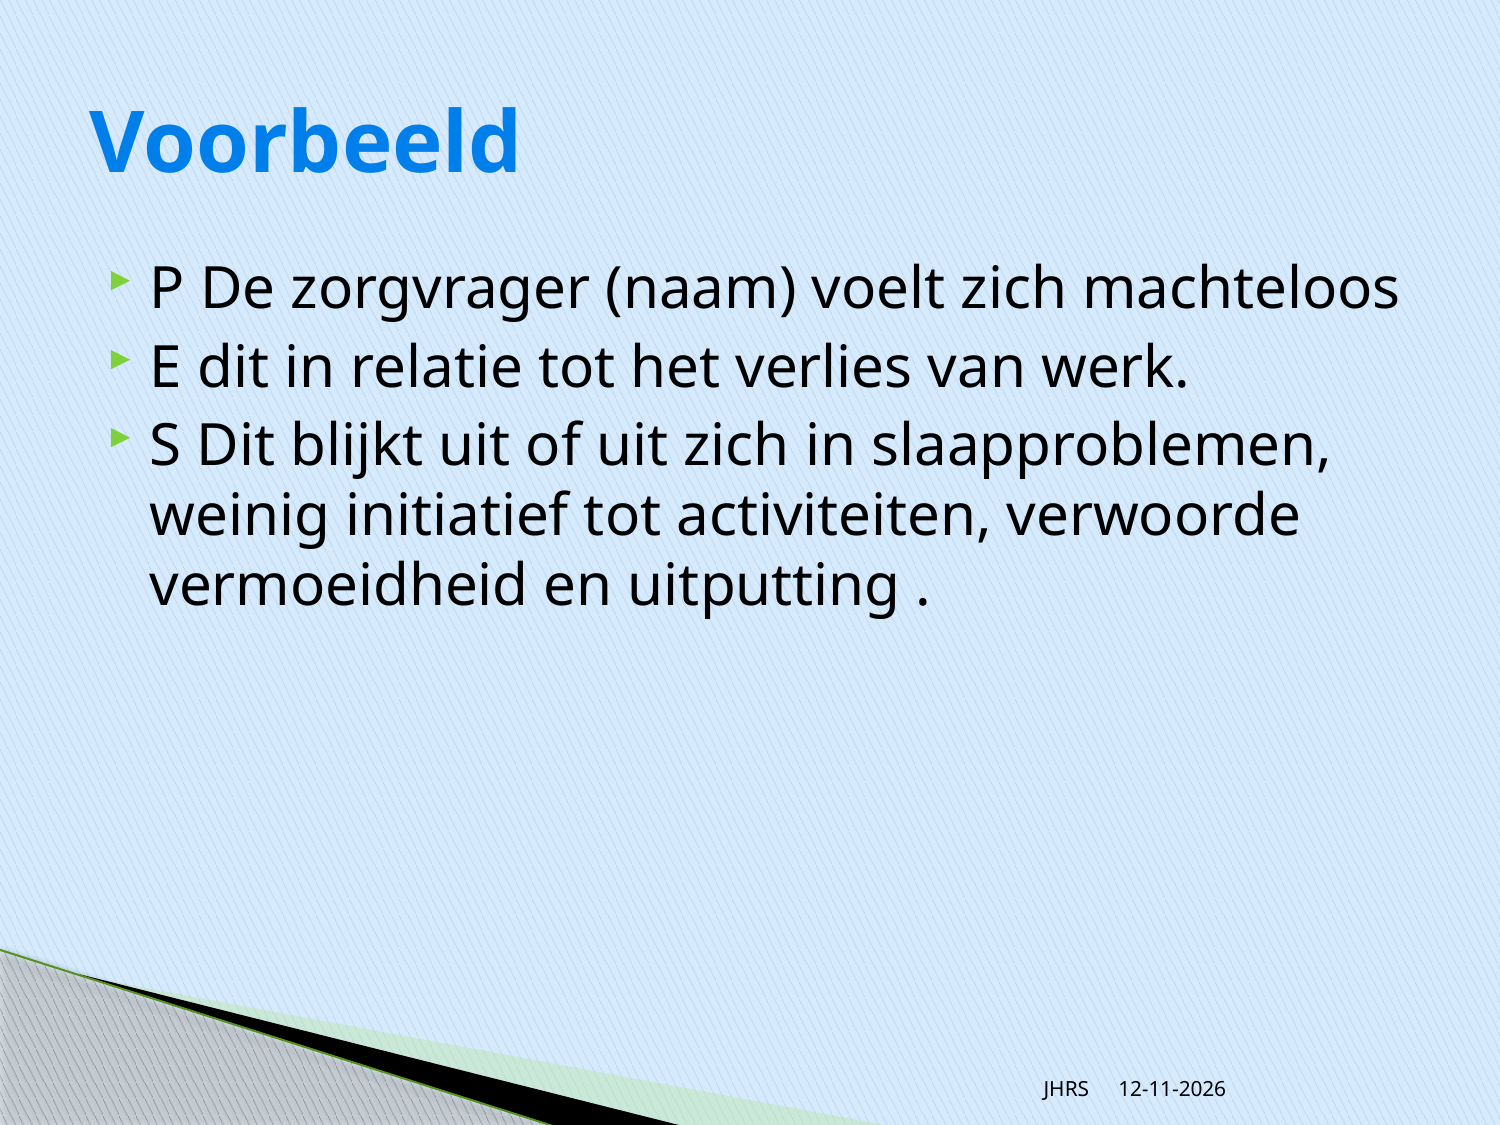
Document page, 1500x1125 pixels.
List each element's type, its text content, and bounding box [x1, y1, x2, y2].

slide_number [1105, 1051, 1419, 1112]
list P De zorgvrager (naam) voelt zich machteloos E dit in relatie tot het verlies van werk. S Dit blijkt uit of uit zich in slaapproblemen, weinig initiatief tot activiteiten, verwoorde vermoeidheid en uitputting . [75, 243, 1425, 986]
footer JHRS [718, 1051, 1105, 1112]
title Voorbeeld [75, 45, 1425, 233]
